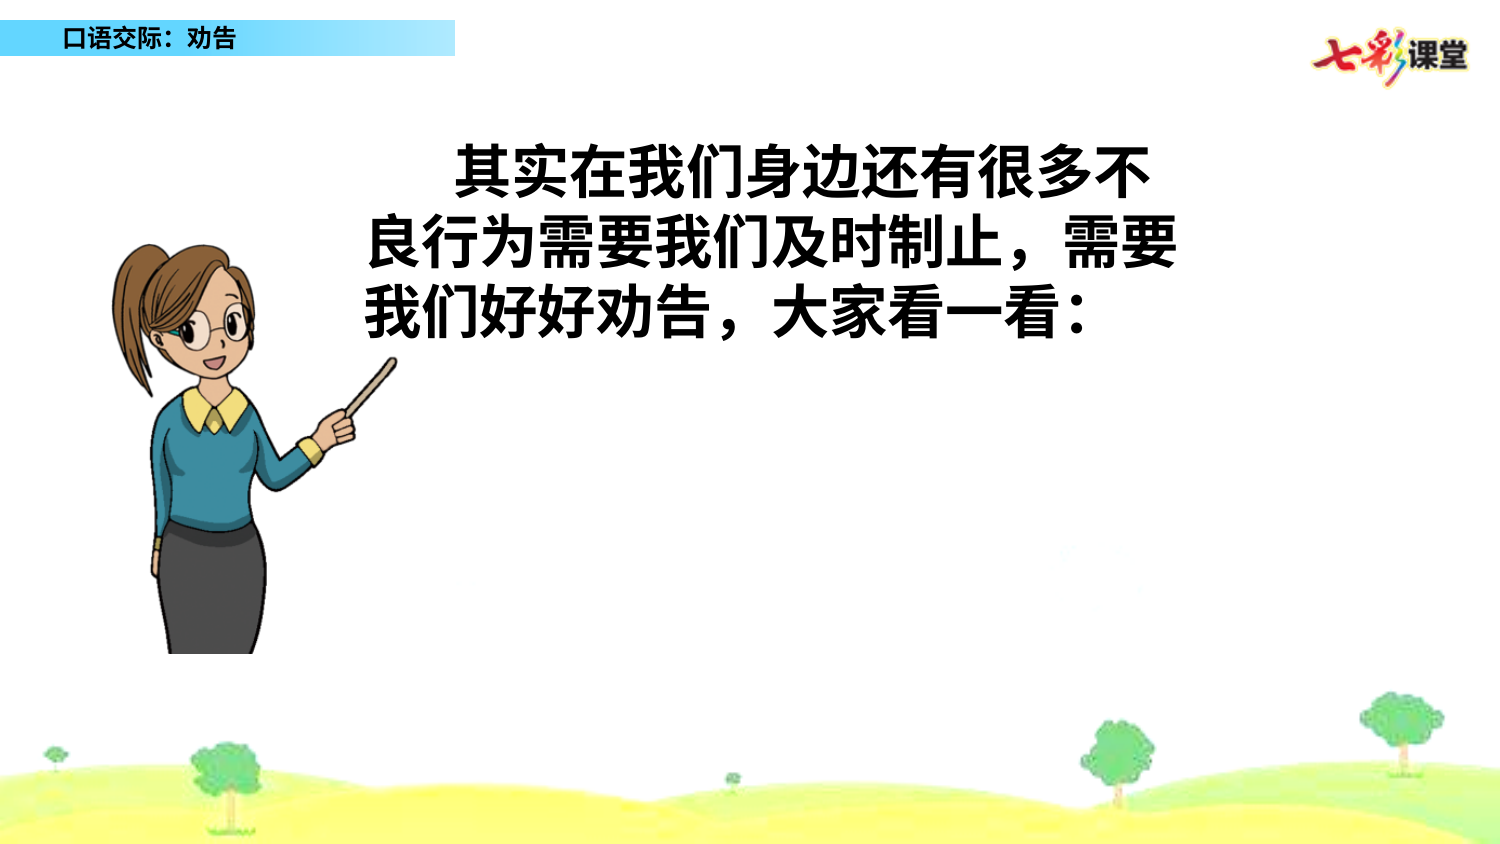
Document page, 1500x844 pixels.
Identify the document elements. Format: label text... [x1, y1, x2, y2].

text_box 其实在我们身边还有很多不良行为需要我们及时制止，需要我们好好劝告，大家看一看： [348, 127, 1217, 353]
picture [111, 243, 399, 655]
picture [1308, 14, 1477, 95]
